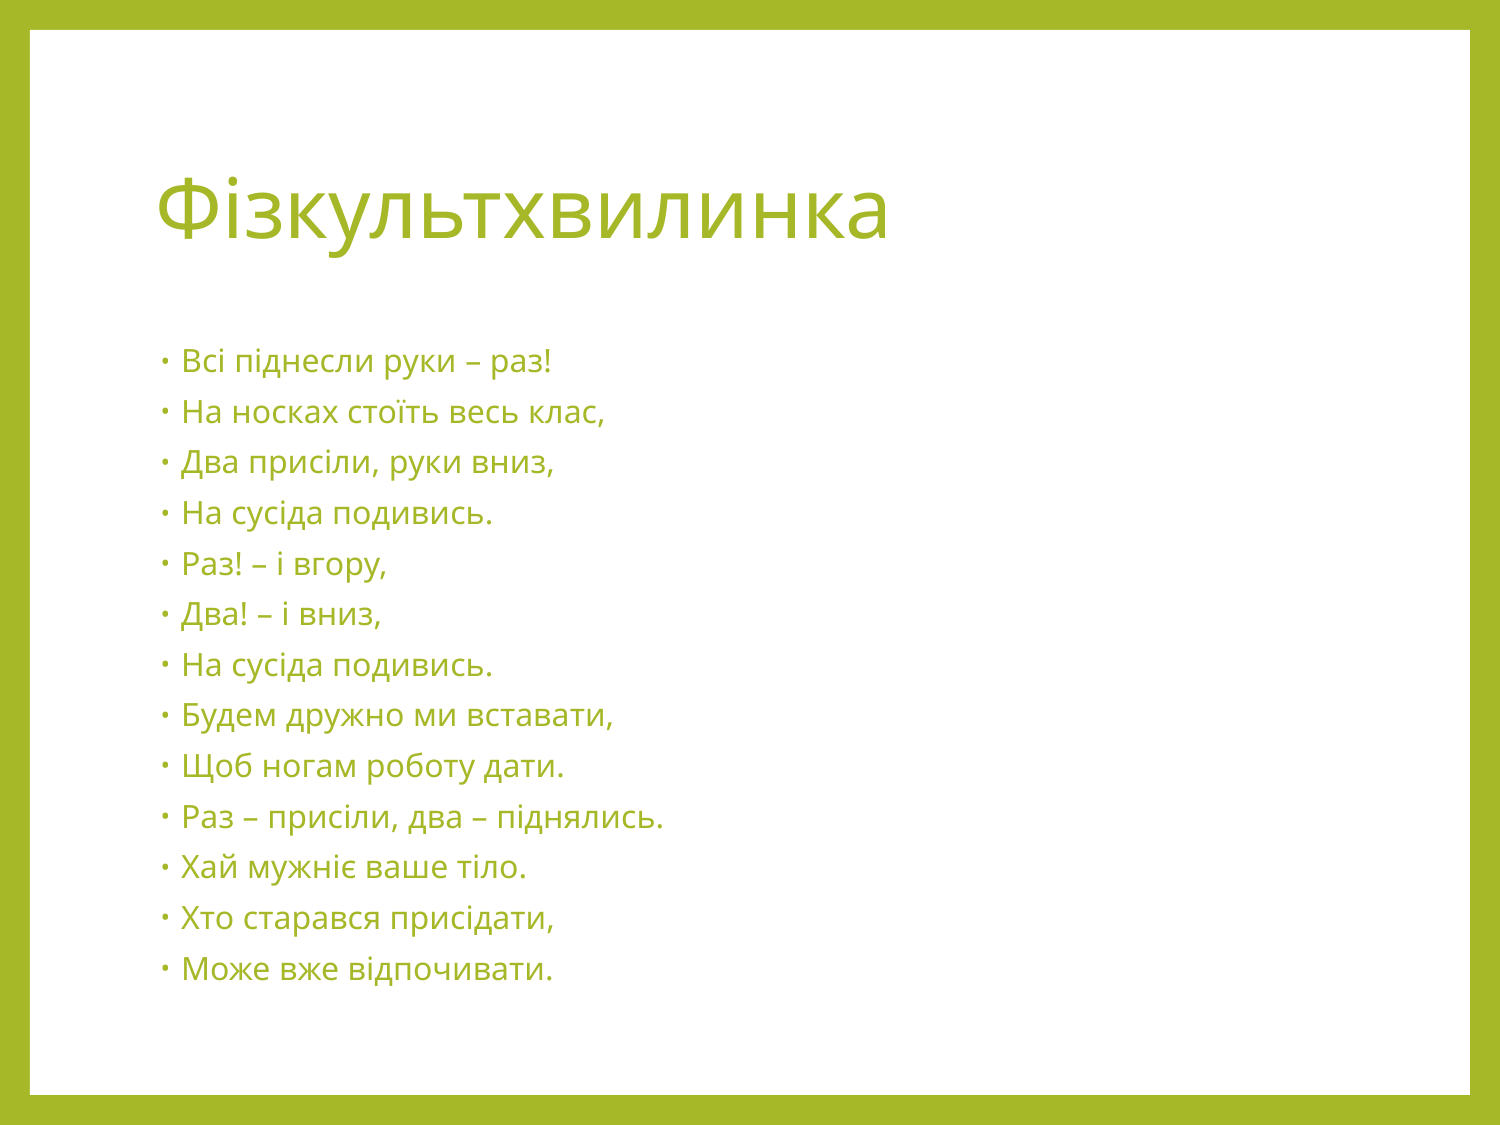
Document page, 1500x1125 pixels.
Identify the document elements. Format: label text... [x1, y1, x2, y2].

list Всі піднесли руки – раз! На носках стоїть весь клас, Два присіли, руки вниз, На сусіда подивись. Раз! – і вгору, Два! – і вниз, На сусіда подивись. Будем дружно ми вставати, Щоб ногам роботу дати. Раз – присіли, два – піднялись. Хай мужніє ваше тіло. Хто старався присідати, Може вже відпочивати. [140, 337, 1356, 1000]
title Фізкультхвилинка [140, 99, 1356, 323]
